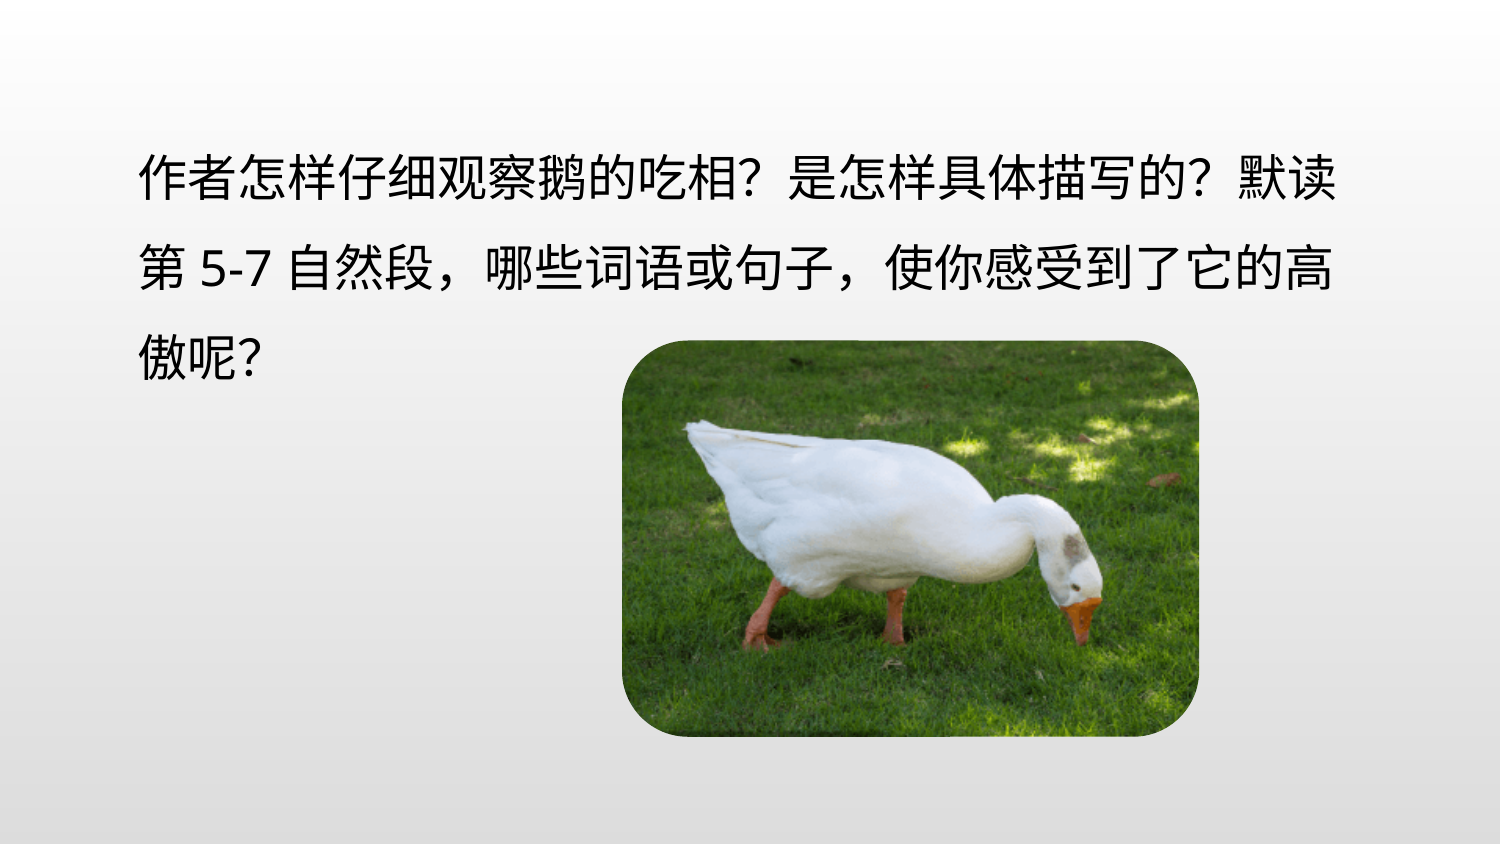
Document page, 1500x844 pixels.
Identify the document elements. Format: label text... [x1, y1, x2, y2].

text_box 作者怎样仔细观察鹅的吃相？是怎样具体描写的？默读第5-7自然段，哪些词语或句子，使你感受到了它的高傲呢？ [126, 110, 1372, 392]
picture [621, 340, 1200, 737]
